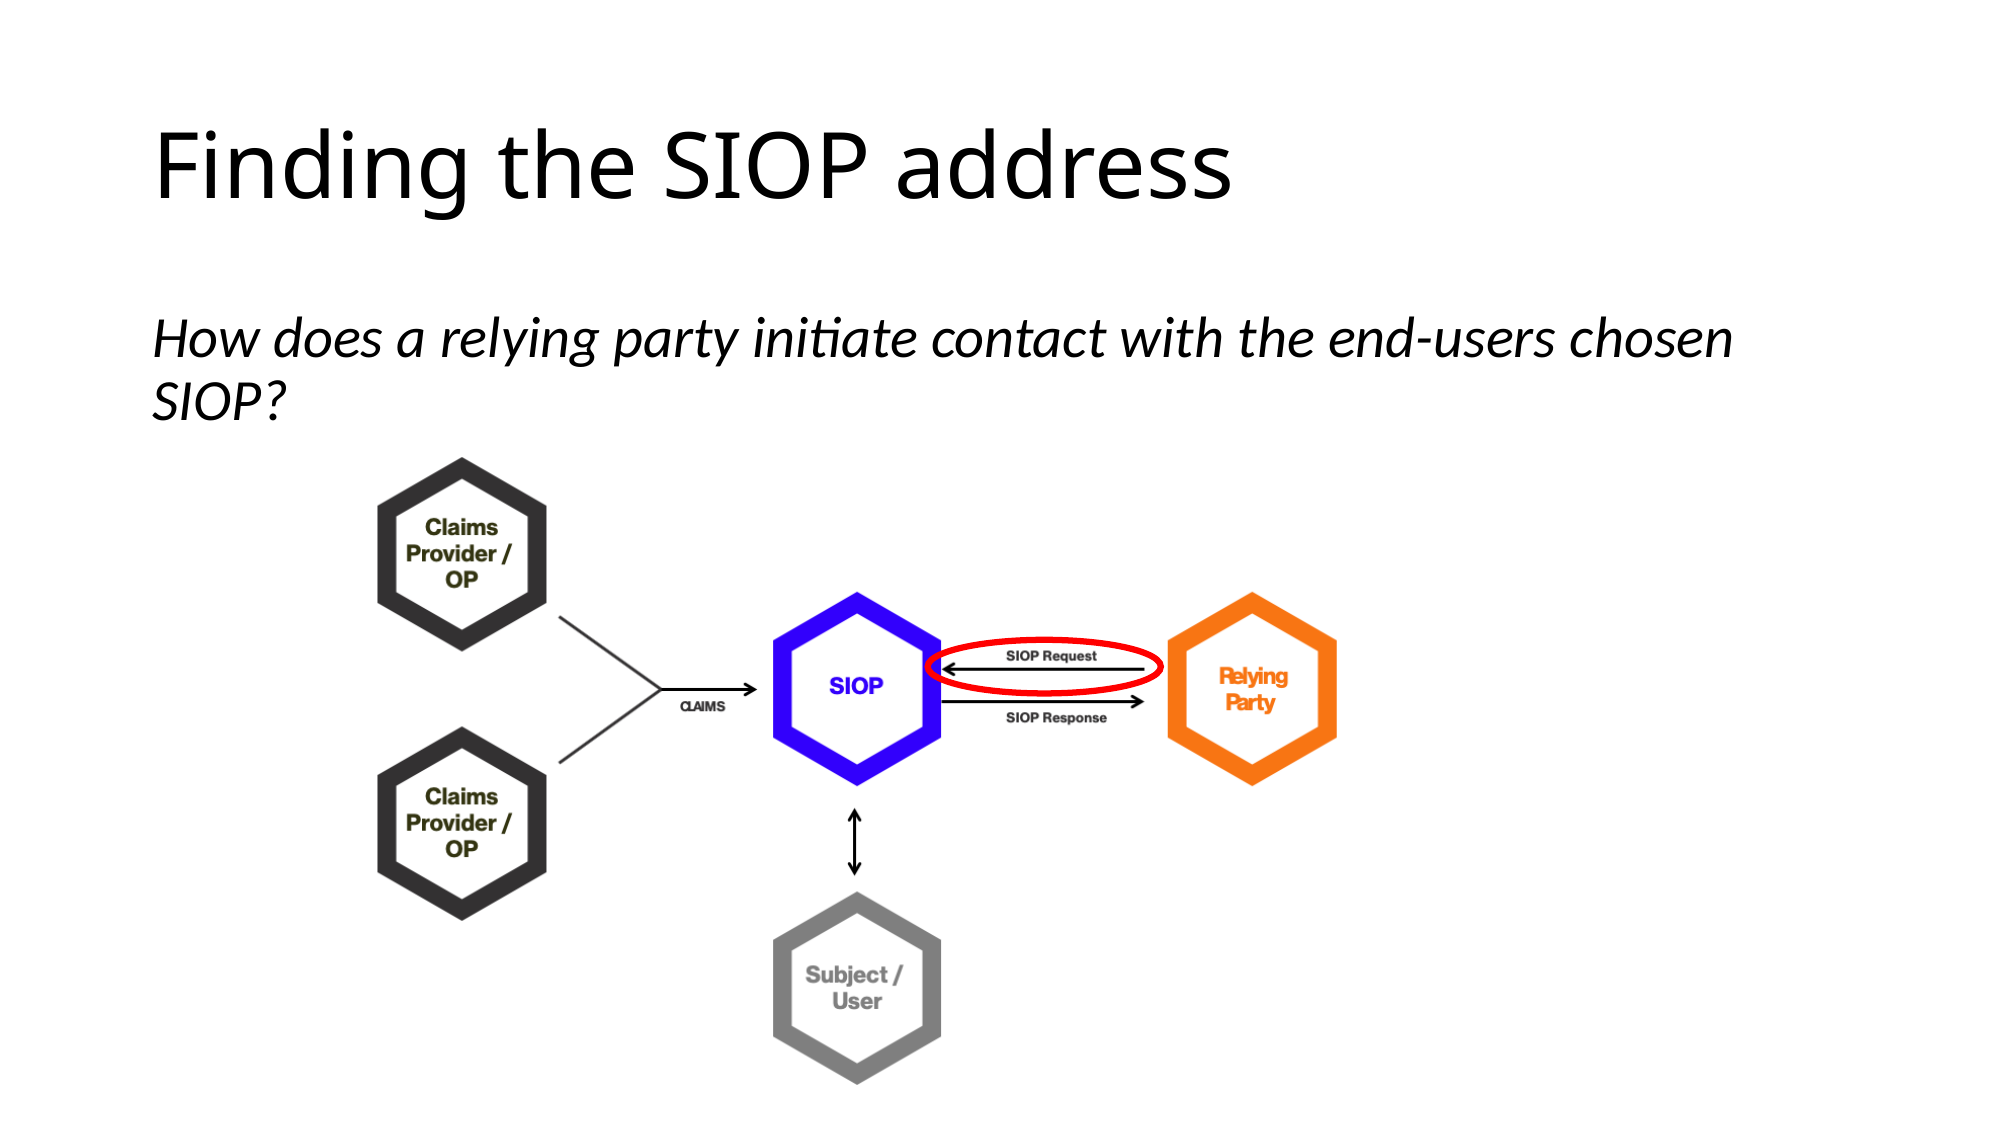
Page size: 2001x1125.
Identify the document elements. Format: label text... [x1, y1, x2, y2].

list How does a relying party initiate contact with the end-users chosen SIOP? [137, 299, 1863, 1014]
title Finding the SIOP address [137, 59, 1863, 278]
picture [336, 450, 1359, 1091]
